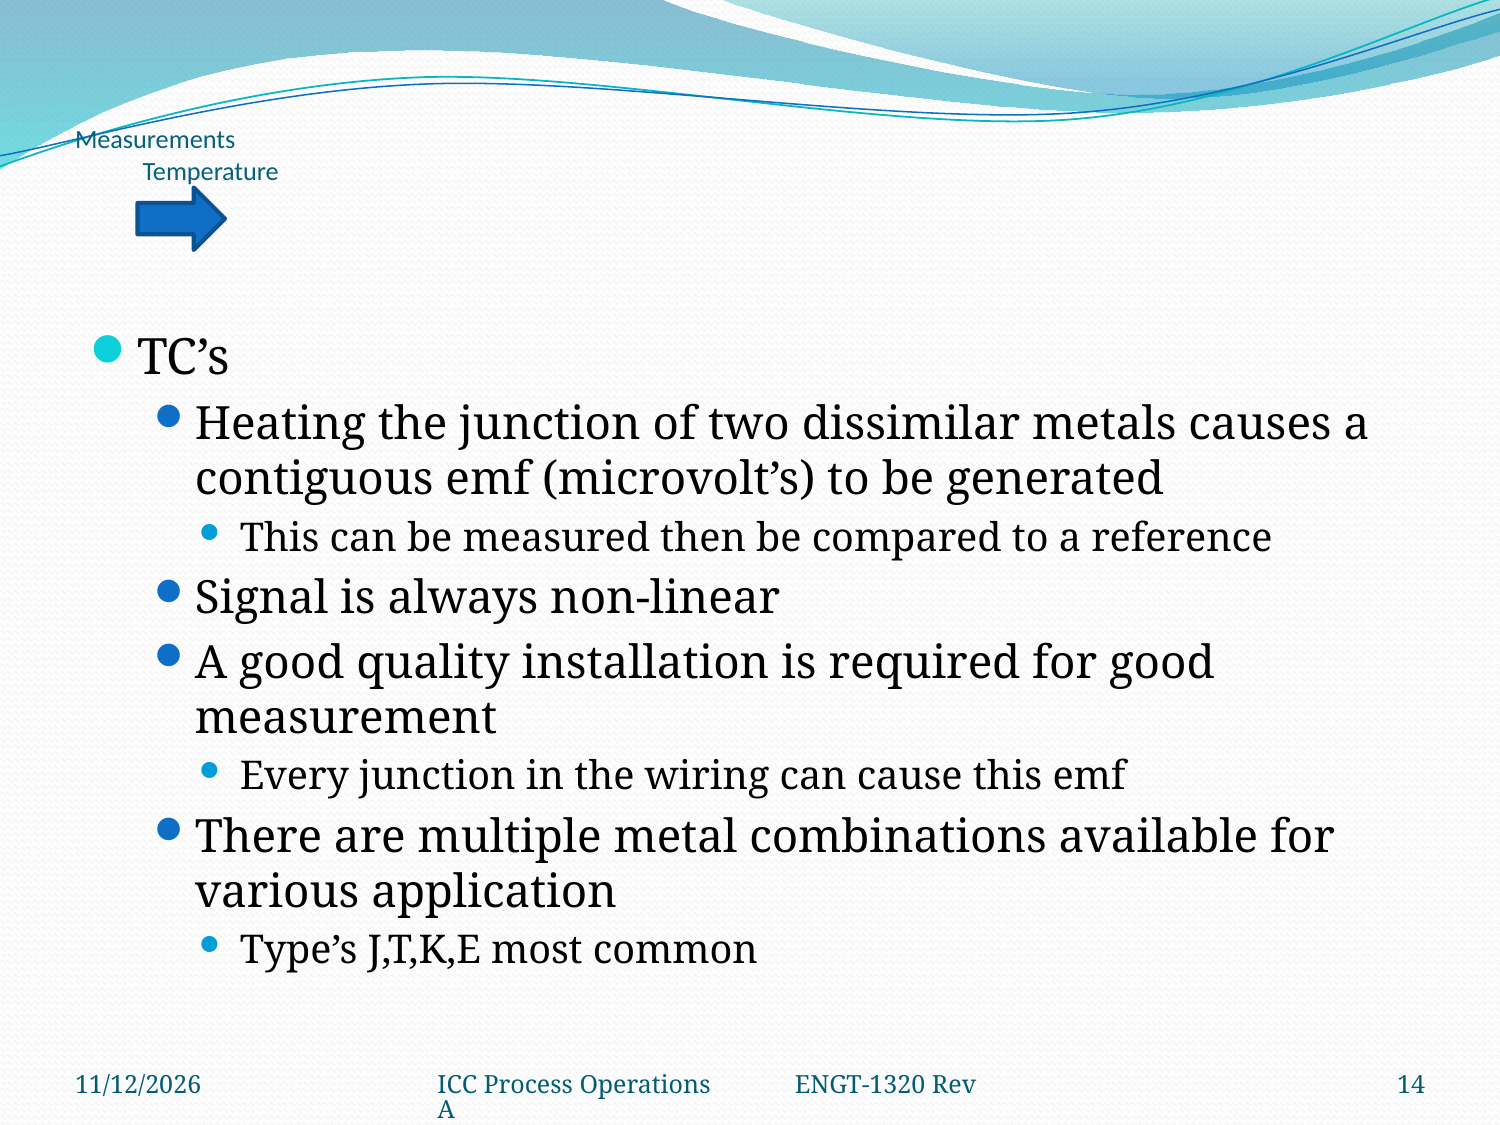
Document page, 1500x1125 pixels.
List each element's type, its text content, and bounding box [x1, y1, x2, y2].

text_box [135, 185, 228, 252]
slide_number 14 [1299, 1042, 1425, 1103]
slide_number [75, 1042, 425, 1103]
footer ICC Process Operations ENGT-1320 Rev A [437, 1042, 988, 1103]
title Measurements Temperature [75, 115, 1425, 250]
list TC’s Heating the junction of two dissimilar metals causes a contiguous emf (microvolt’s) to be generated This can be measured then be compared to a reference Signal is always non-linear A good quality installation is required for good measurement Every junction in the wiring can cause this emf There are multiple metal combinations available for various application Type’s J,T,K,E most common [75, 317, 1425, 1038]
